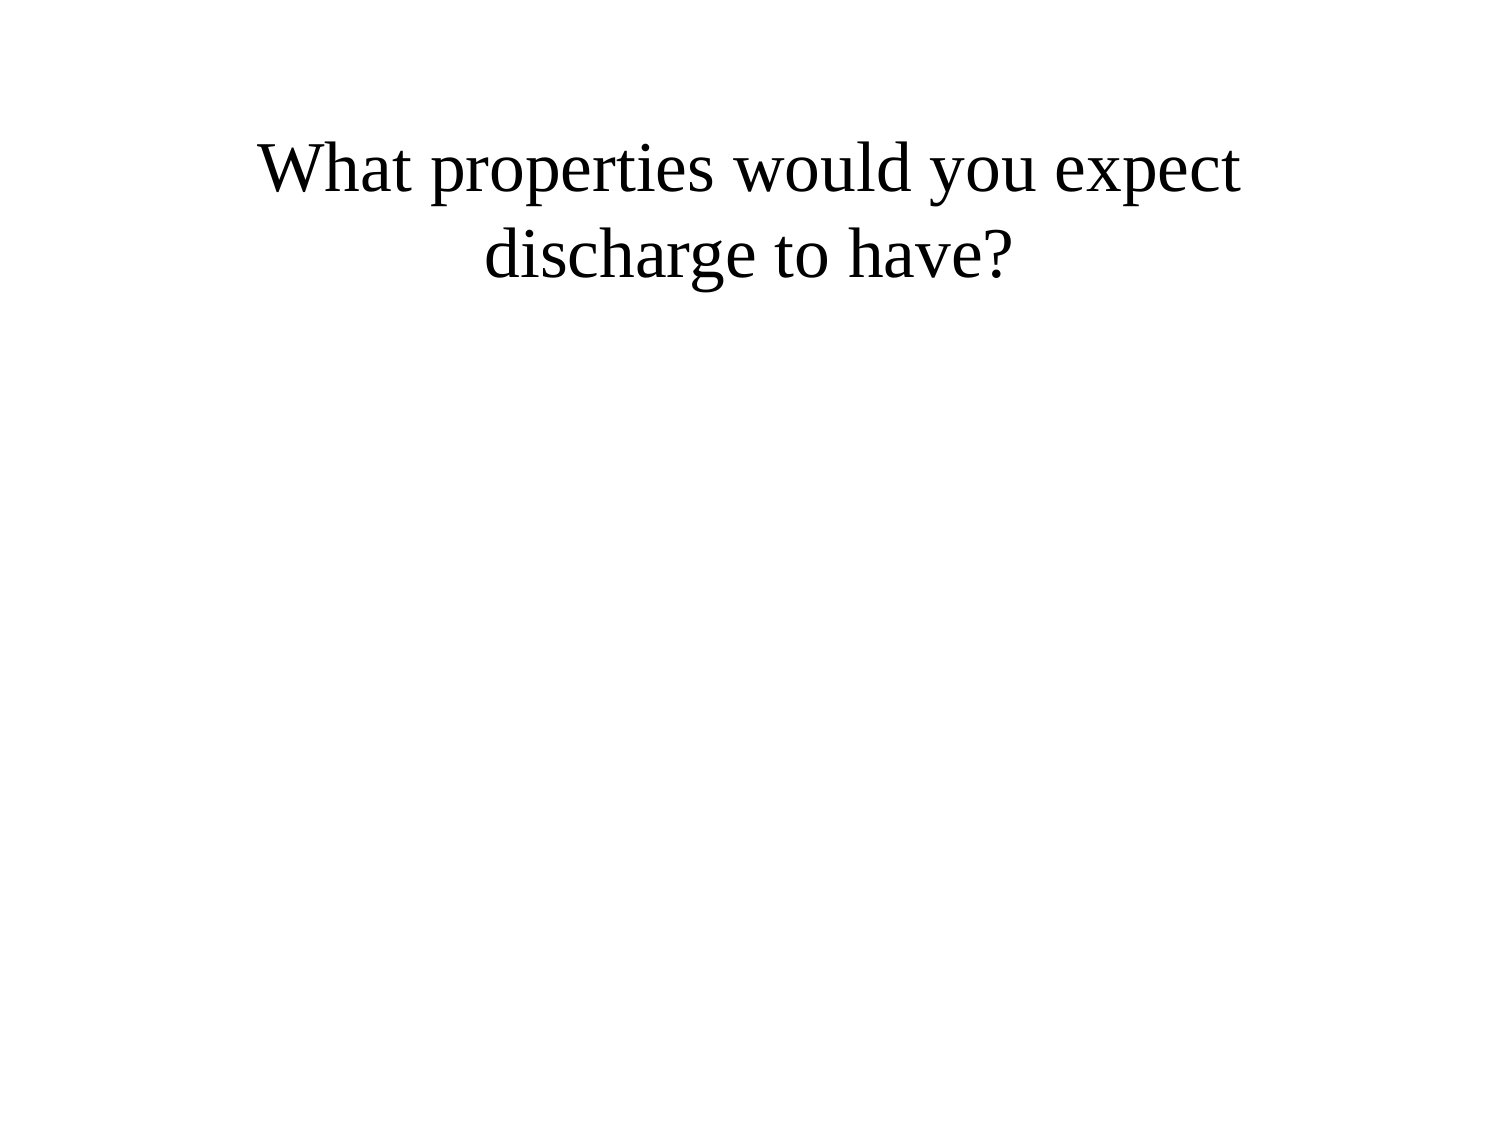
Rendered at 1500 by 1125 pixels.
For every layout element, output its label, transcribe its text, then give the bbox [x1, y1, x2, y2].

title What properties would you expect discharge to have? [0, 112, 1500, 300]
